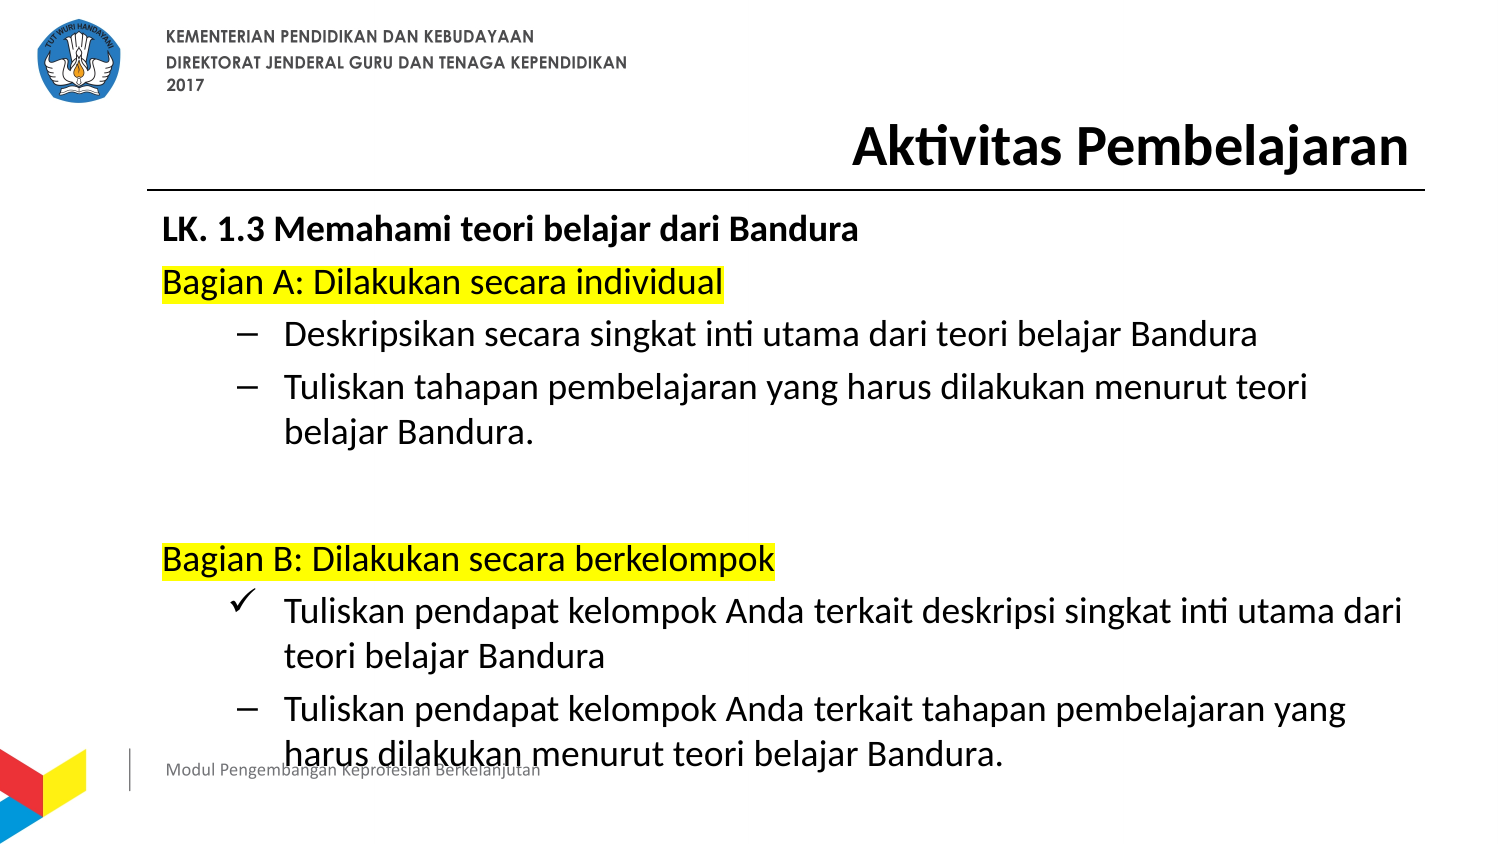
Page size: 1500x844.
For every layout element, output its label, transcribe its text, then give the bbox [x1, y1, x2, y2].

picture [0, 0, 1498, 844]
title Aktivitas Pembelajaran [147, 99, 1425, 185]
list LK. 1.3 Memahami teori belajar dari Bandura Bagian A: Dilakukan secara individual Deskripsikan secara singkat inti utama dari teori belajar Bandura Tuliskan tahapan pembelajaran yang harus dilakukan menurut teori belajar Bandura. Bagian B: Dilakukan secara berkelompok Tuliskan pendapat kelompok Anda terkait deskripsi singkat inti utama dari teori belajar Bandura Tuliskan pendapat kelompok Anda terkait tahapan pembelajaran yang harus dilakukan menurut teori belajar Bandura. [147, 196, 1425, 754]
